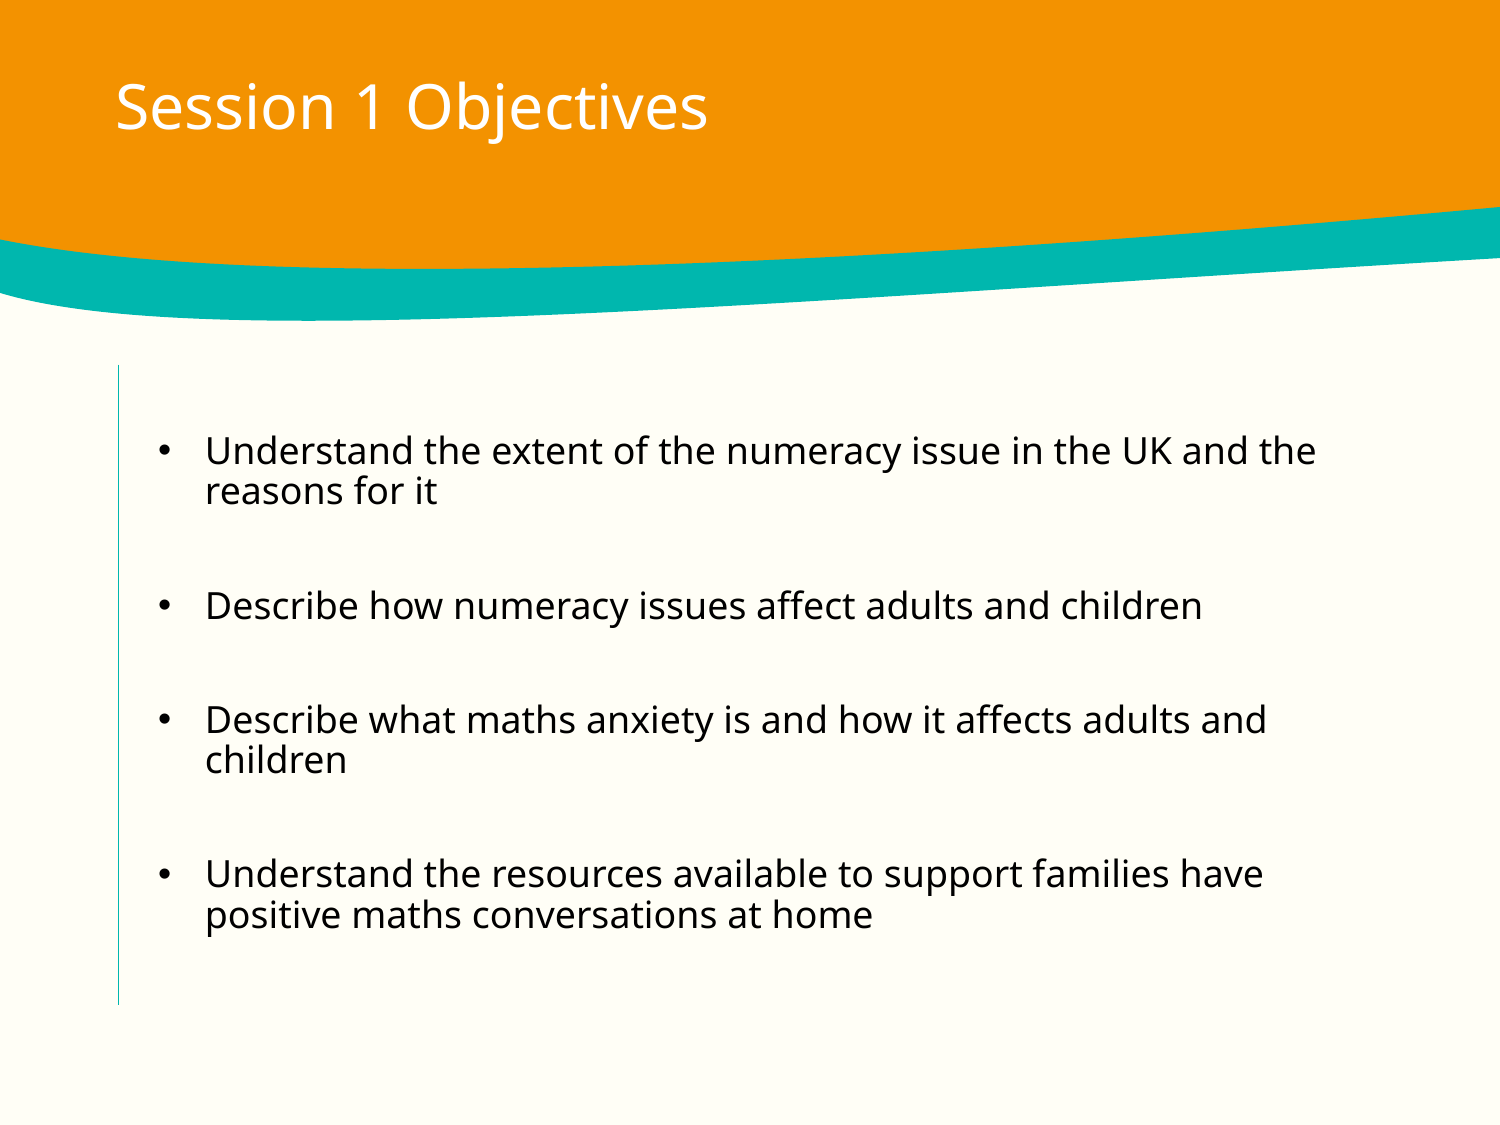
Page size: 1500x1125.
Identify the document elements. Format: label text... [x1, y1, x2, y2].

list Understand the extent of the numeracy issue in the UK and the reasons for it Describe how numeracy issues affect adults and children Describe what maths anxiety is and how it affects adults and children Understand the resources available to support families have positive maths conversations at home [143, 424, 1381, 903]
list Session 1 Objectives [100, 67, 1411, 258]
